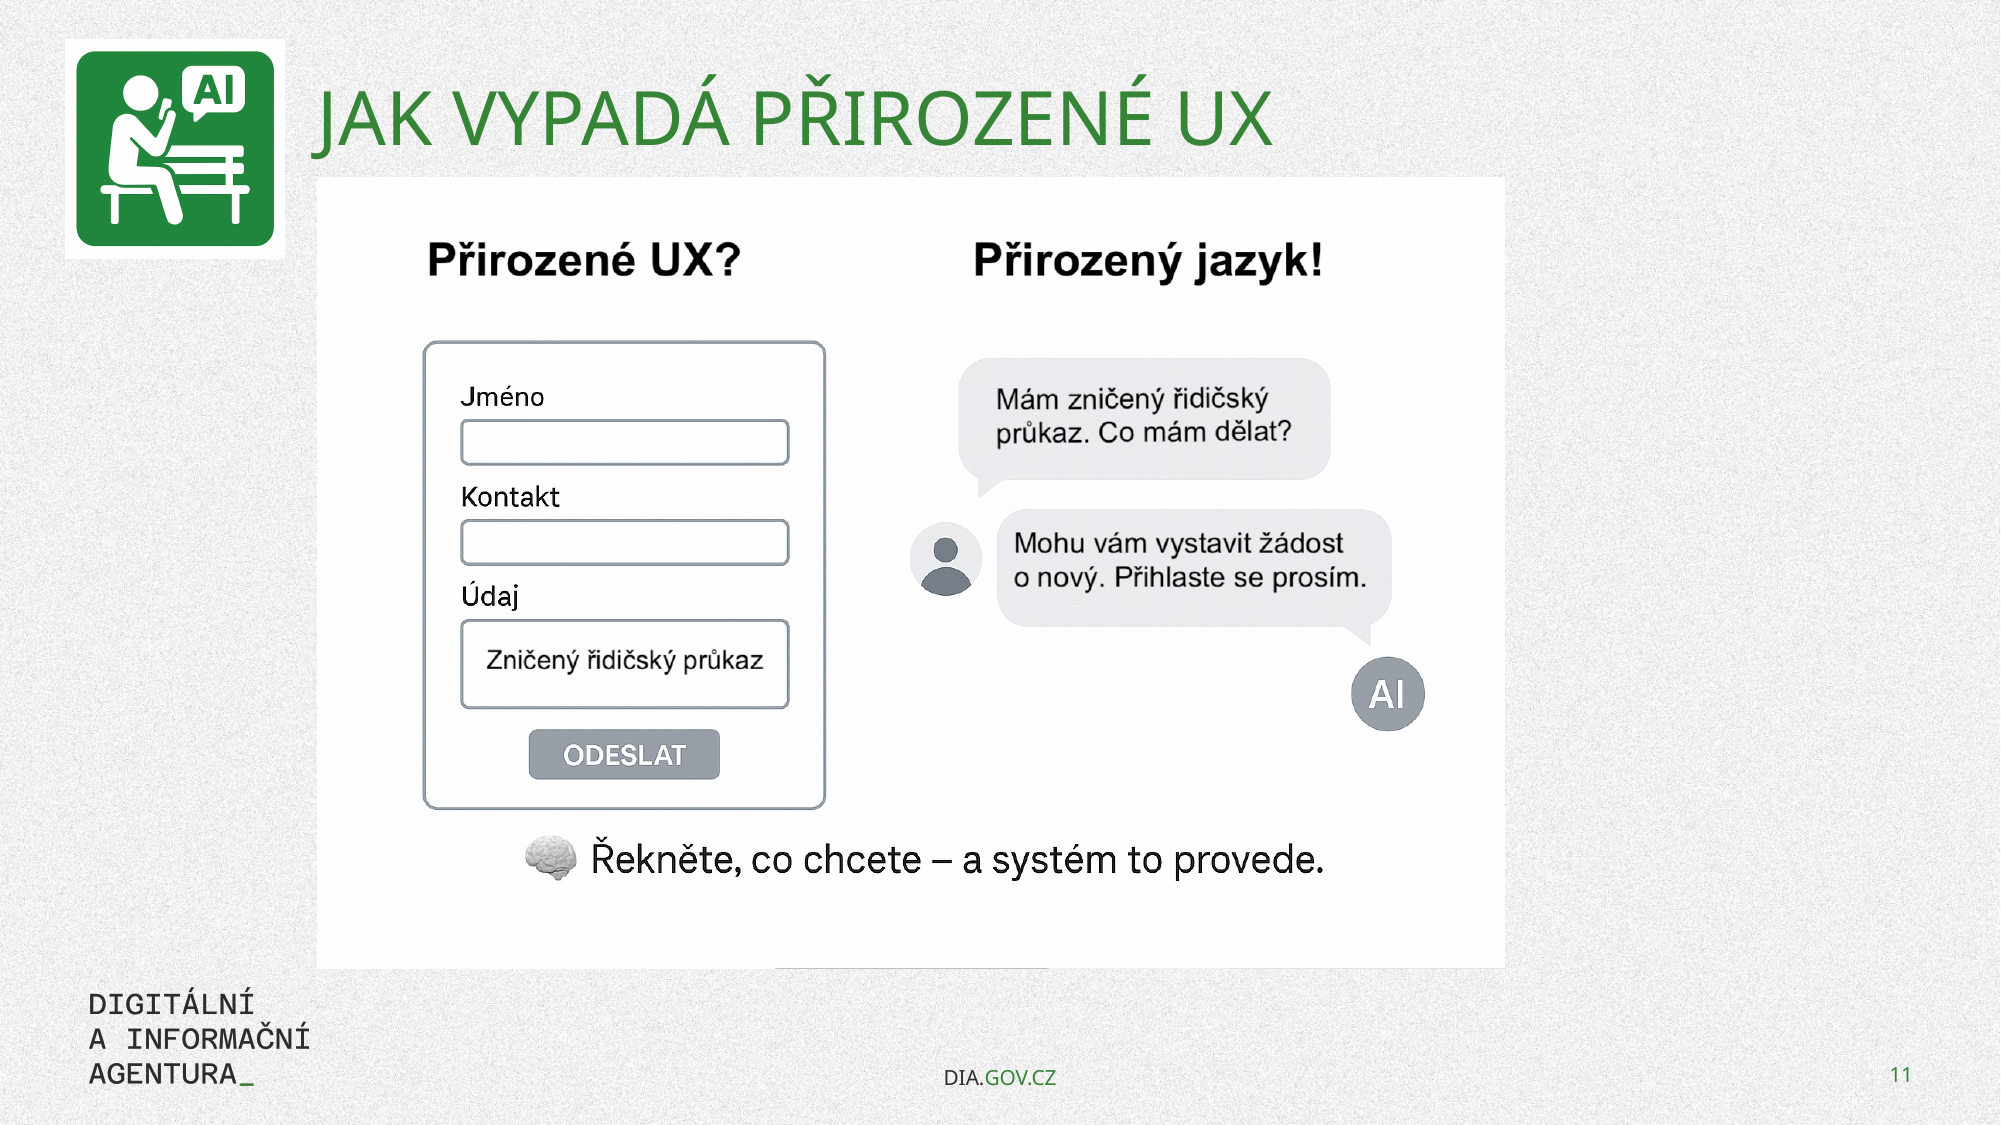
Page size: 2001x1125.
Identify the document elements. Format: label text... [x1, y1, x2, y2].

slide_number 11 [1612, 1037, 1928, 1098]
title Jak vypadá přirozené UX [317, 70, 1912, 284]
picture [0, 0, 2001, 1125]
footer DIA.GOV.CZ [558, 1037, 1442, 1098]
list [317, 176, 1505, 969]
